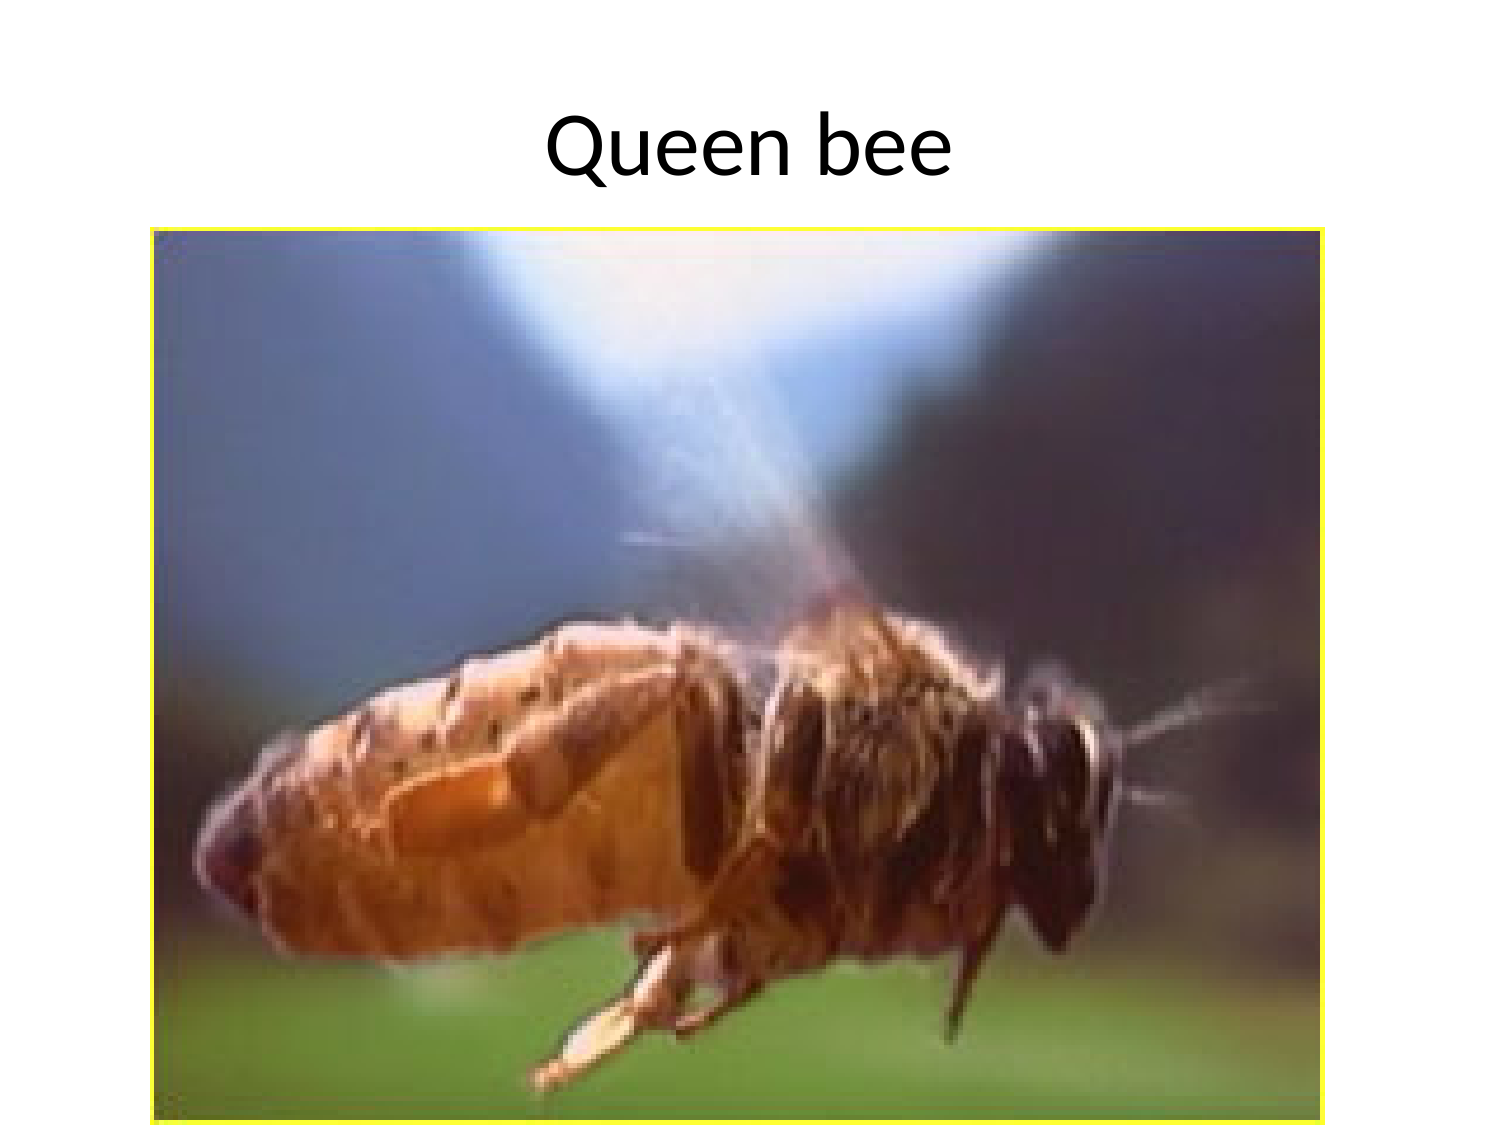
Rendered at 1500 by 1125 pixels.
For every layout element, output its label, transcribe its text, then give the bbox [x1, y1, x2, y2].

title Queen bee [75, 45, 1425, 233]
picture [149, 227, 1326, 1125]
